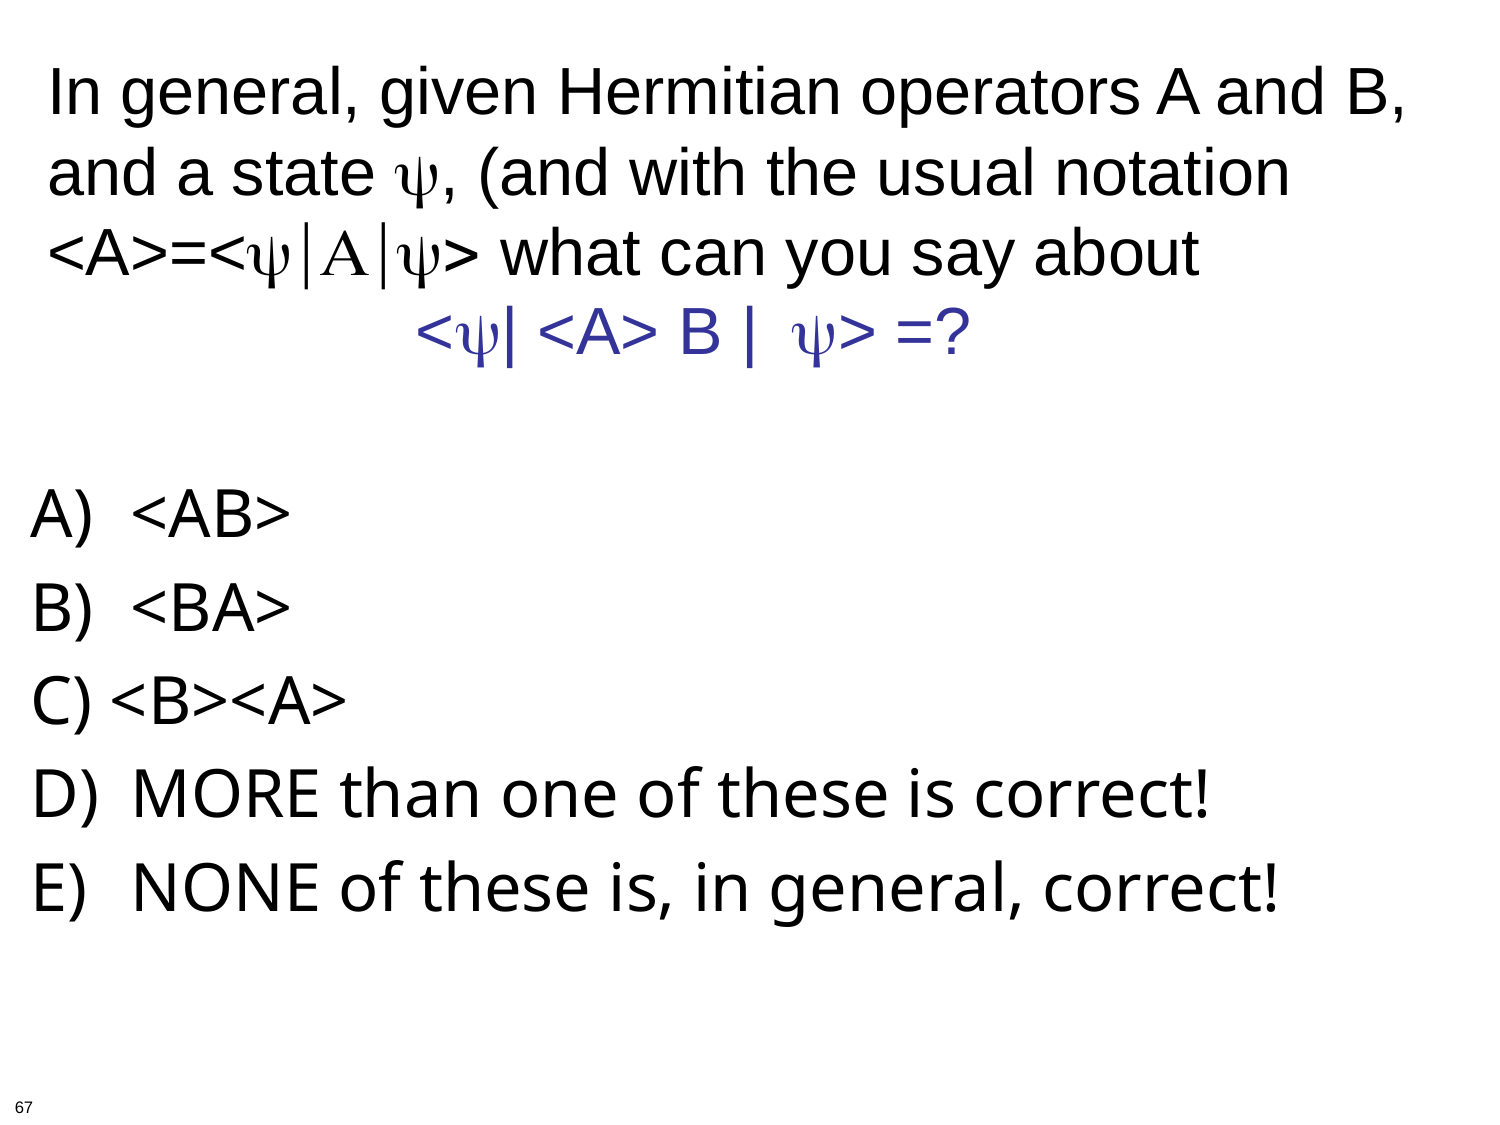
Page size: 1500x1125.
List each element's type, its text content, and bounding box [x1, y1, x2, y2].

title In general, given Hermitian operators A and B, and a state y, (and with the usual notation <A>=<y|A|y> what can you say about <y| <A> B | y> =? [32, 40, 1468, 406]
text_box 67 [0, 1089, 50, 1125]
list <AB> <BA> C) <B><A> MORE than one of these is correct! NONE of these is, in general, correct! [15, 463, 1446, 985]
